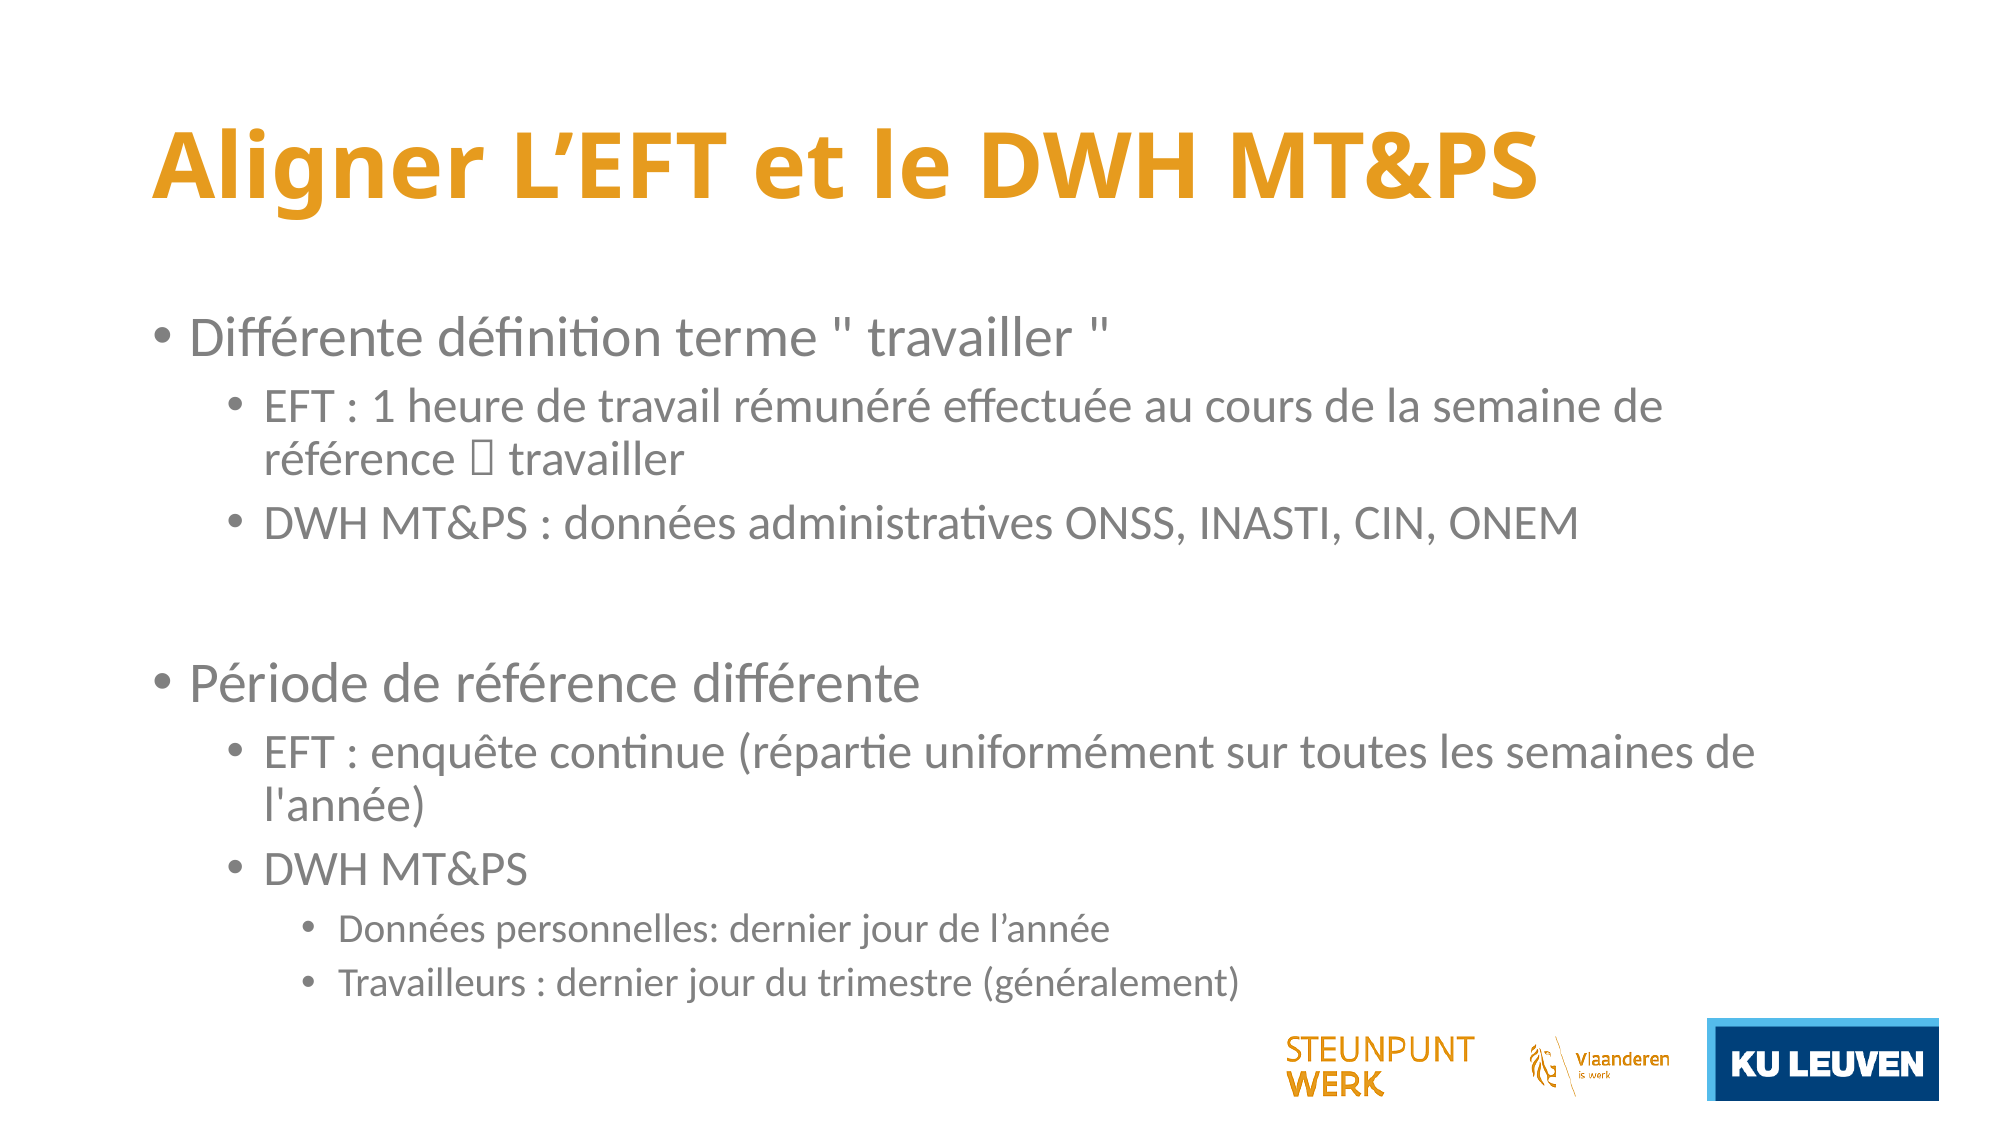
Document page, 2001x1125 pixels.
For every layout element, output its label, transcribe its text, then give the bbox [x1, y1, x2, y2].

title Aligner L’EFT et le DWH MT&PS [137, 59, 1863, 278]
picture [1277, 1031, 1678, 1101]
picture [1707, 1018, 1939, 1101]
list Différente définition terme " travailler " EFT : 1 heure de travail rémunéré effectuée au cours de la semaine de référence  travailler DWH MT&PS : données administratives ONSS, INASTI, CIN, ONEM Période de référence différente EFT : enquête continue (répartie uniformément sur toutes les semaines de l'année) DWH MT&PS Données personnelles: dernier jour de l’année Travailleurs : dernier jour du trimestre (généralement) [137, 299, 1863, 1014]
